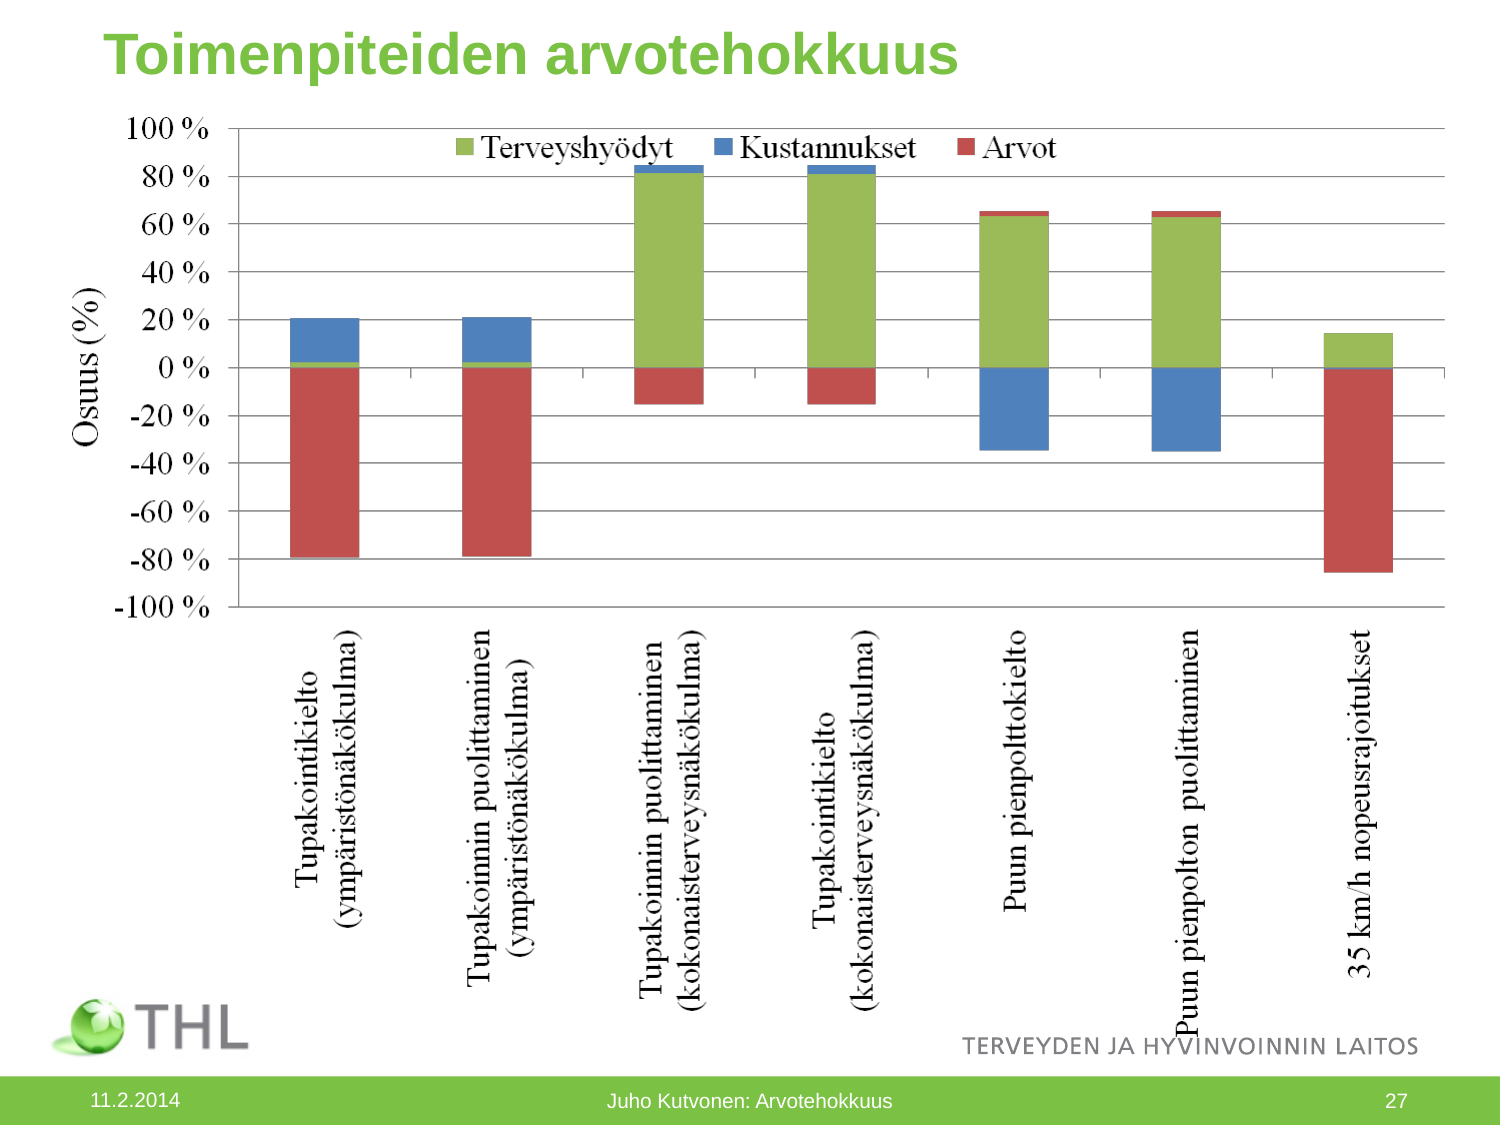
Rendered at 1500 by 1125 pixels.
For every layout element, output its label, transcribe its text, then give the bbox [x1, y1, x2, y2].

footer Juho Kutvonen: Arvotehokkuus [253, 1082, 1245, 1118]
title Toimenpiteiden arvotehokkuus [88, 0, 1439, 94]
slide_number 27 [1245, 1082, 1424, 1118]
picture [24, 983, 275, 1067]
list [29, 101, 1476, 1053]
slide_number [74, 1080, 255, 1118]
